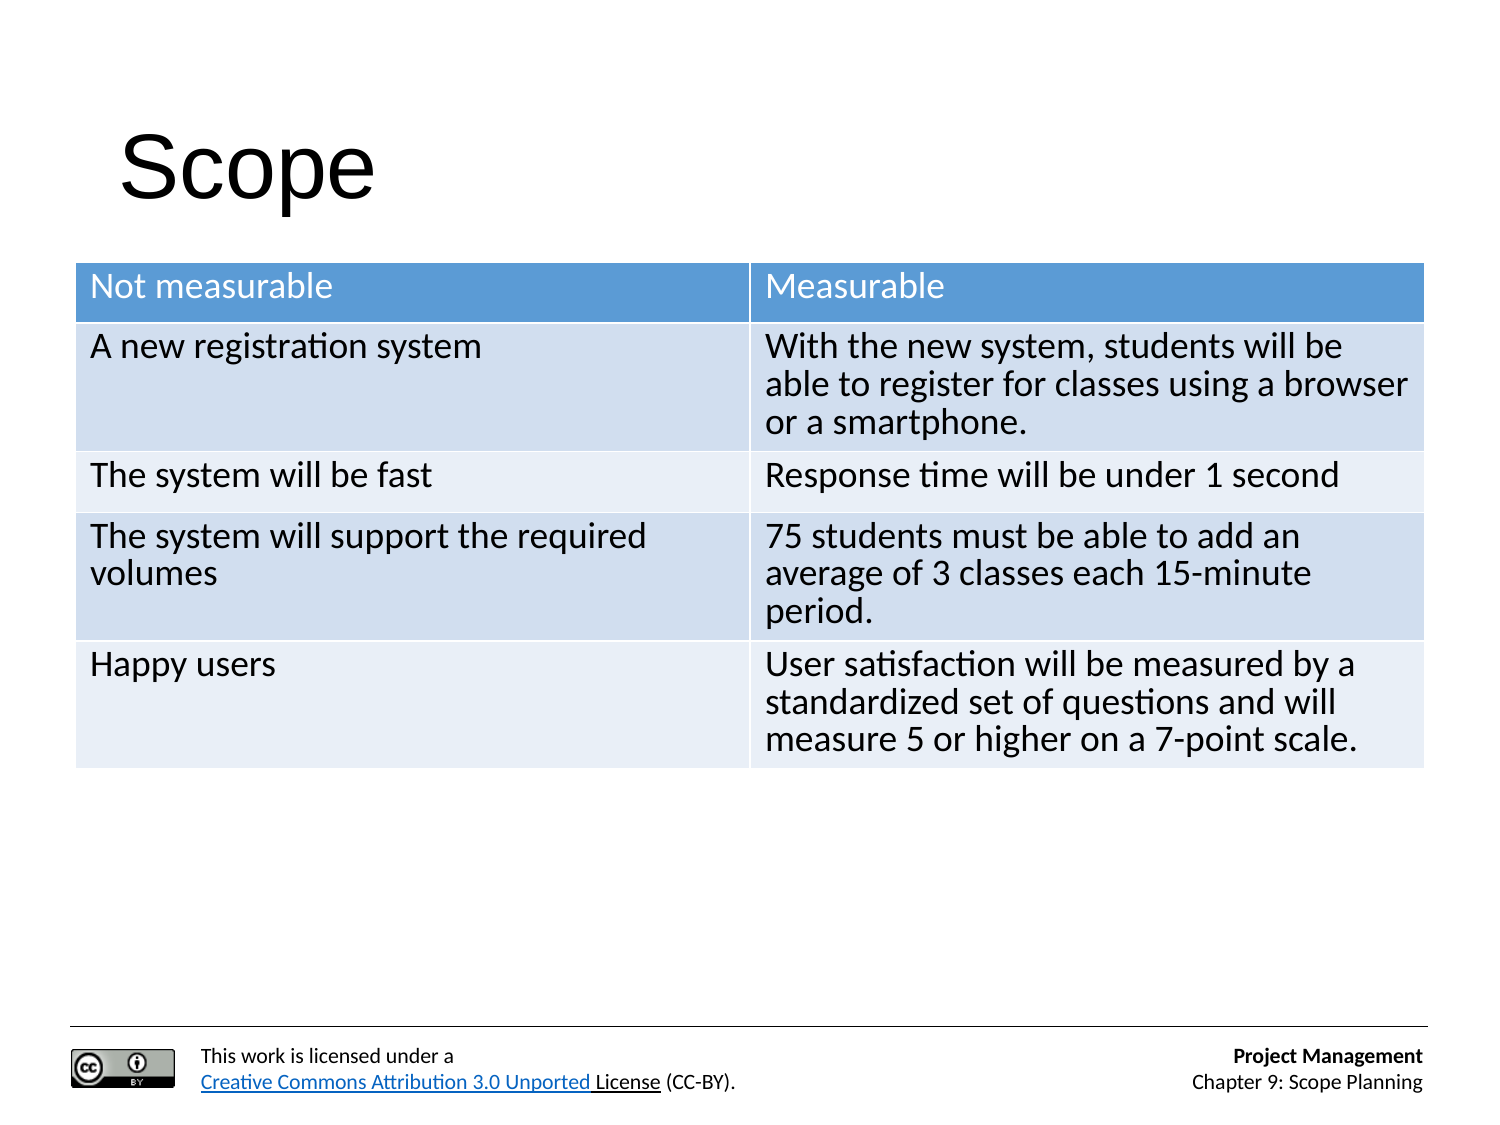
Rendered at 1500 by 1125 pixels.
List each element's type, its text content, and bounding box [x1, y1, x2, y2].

table_cell A new registration system [76, 324, 749, 451]
title Scope [103, 59, 1397, 262]
table_header Not measurable [76, 263, 749, 322]
table_cell Happy users [76, 642, 749, 768]
table_cell The system will be fast [76, 452, 749, 512]
table_cell User satisfaction will be measured by a standardized set of questions and will measure 5 or higher on a 7-point scale. [751, 642, 1424, 768]
table_cell With the new system, students will be able to register for classes using a browser or a smartphone. [751, 324, 1424, 451]
table_header Measurable [751, 263, 1424, 322]
table_cell The system will support the required volumes [76, 513, 749, 640]
table_cell 75 students must be able to add an average of 3 classes each 15-minute period. [751, 513, 1424, 640]
picture [71, 1049, 175, 1088]
table_cell Response time will be under 1 second [751, 452, 1424, 512]
